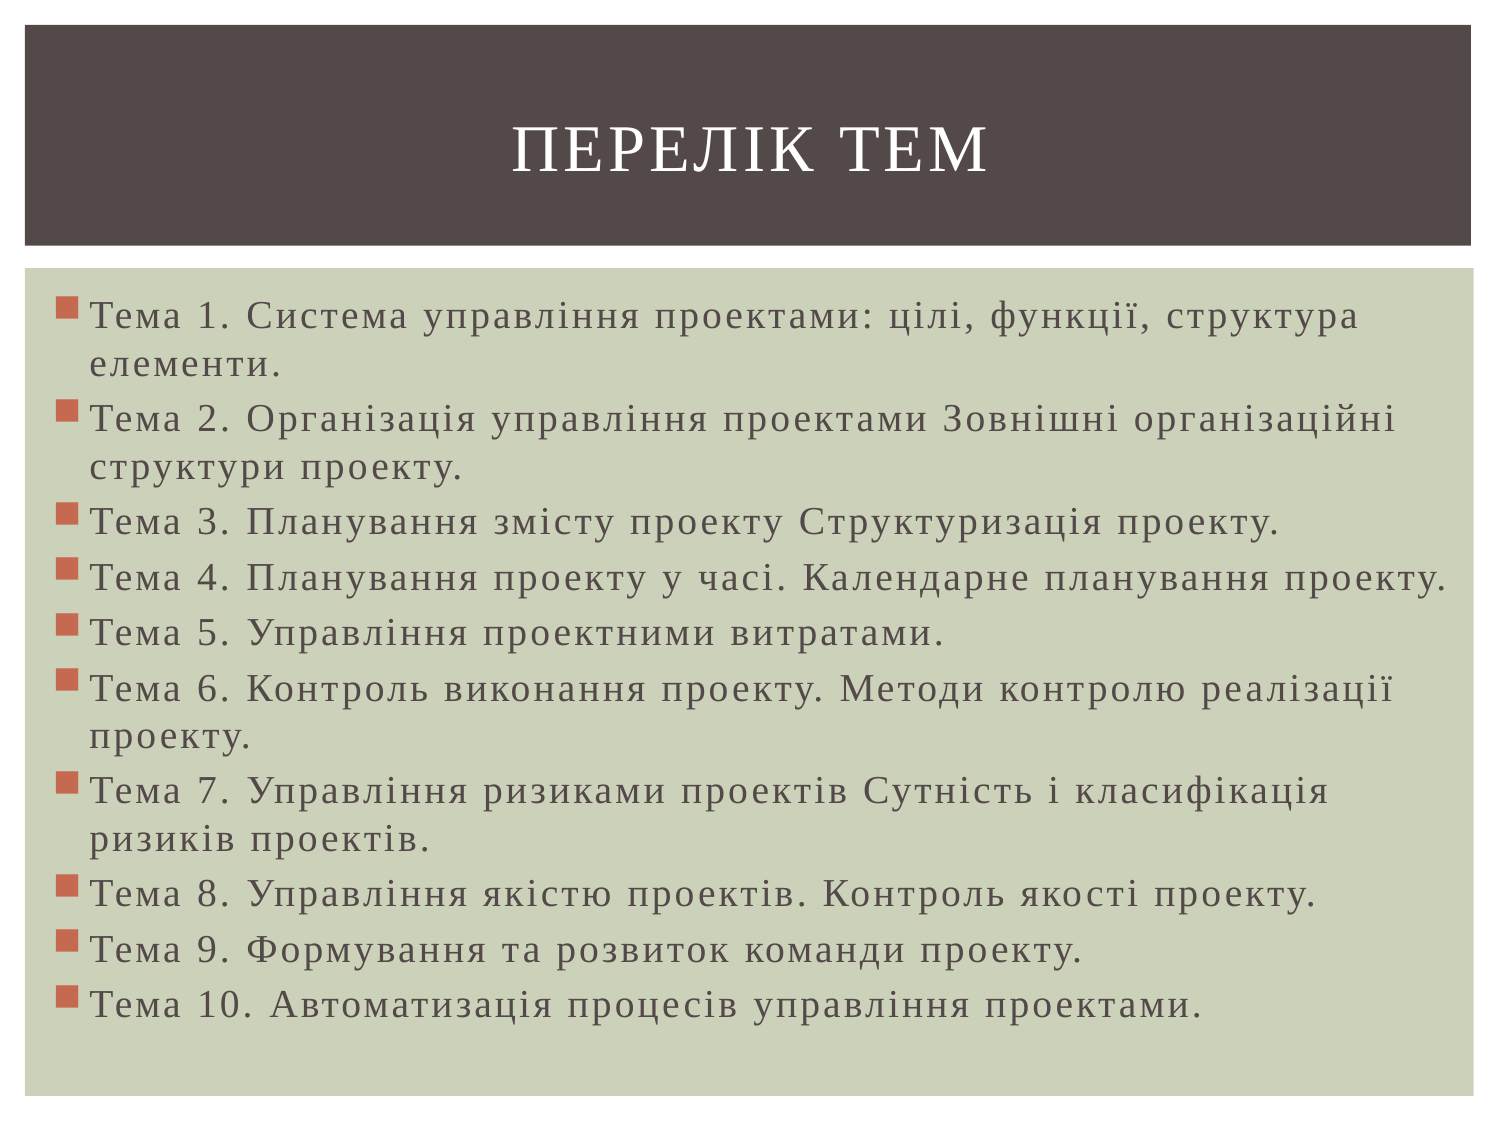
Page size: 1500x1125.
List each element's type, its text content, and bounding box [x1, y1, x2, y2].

list Тема 1. Система управління проектами: цілі, функції, структура елементи. Тема 2. Організація управління проектами Зовнішні організаційні структури проекту. Тема 3. Планування змісту проекту Структуризація проекту. Тема 4. Планування проекту у часі. Календарне планування проекту. Тема 5. Управління проектними витратами. Тема 6. Контроль виконання проекту. Методи контролю реалізації проекту. Тема 7. Управління ризиками проектів Сутність і класифікація ризиків проектів. Тема 8. Управління якістю проектів. Контроль якості проекту. Тема 9. Формування та розвиток команди проекту. Тема 10. Автоматизація процесів управління проектами. [29, 281, 1471, 1005]
title Перелік тем [62, 58, 1438, 232]
